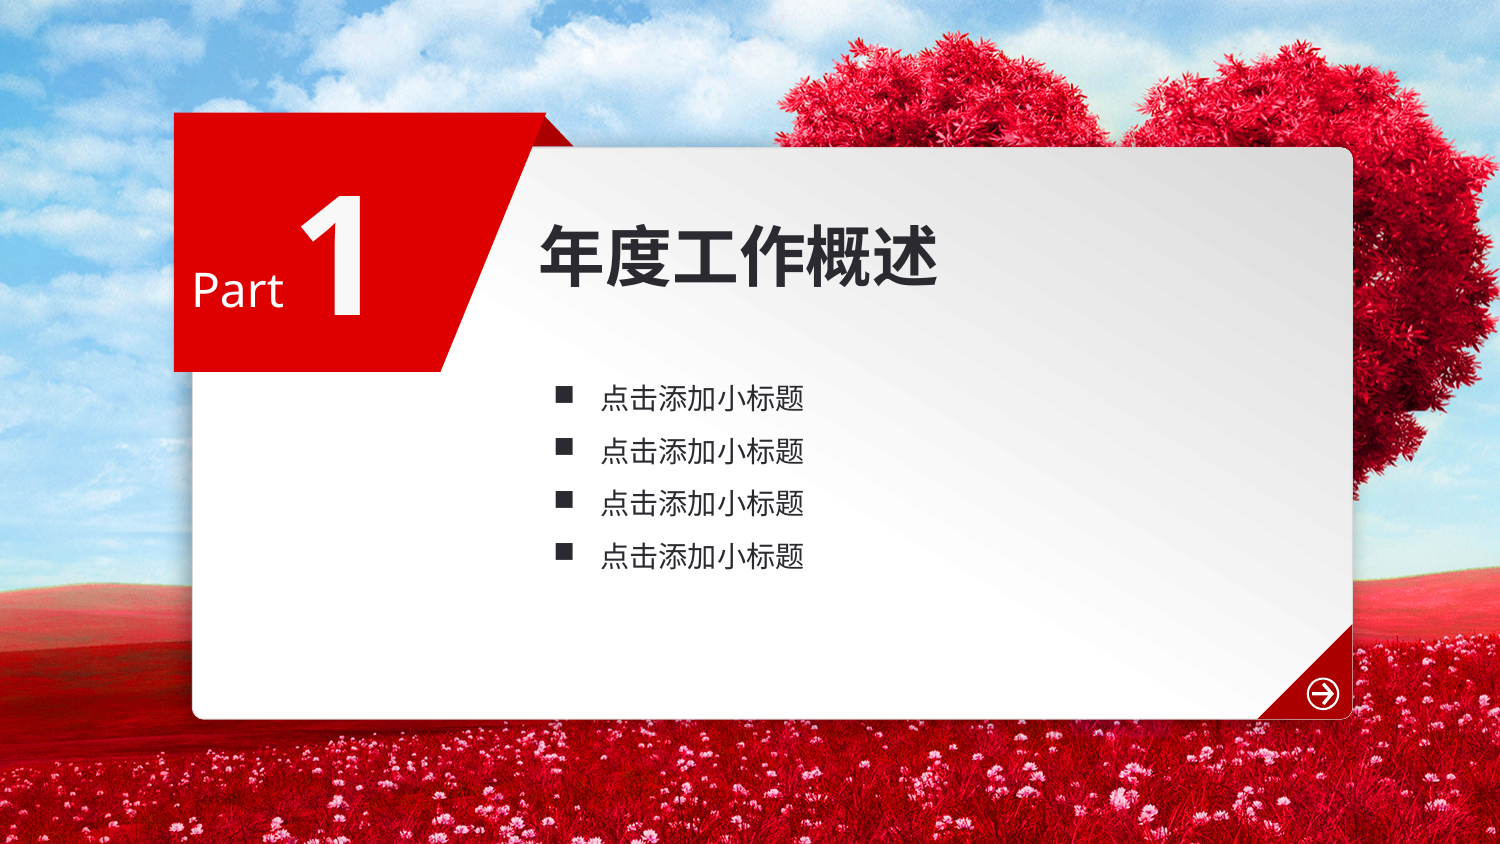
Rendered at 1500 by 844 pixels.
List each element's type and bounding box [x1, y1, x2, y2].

text_box [192, 147, 1353, 720]
picture [0, 0, 1500, 844]
